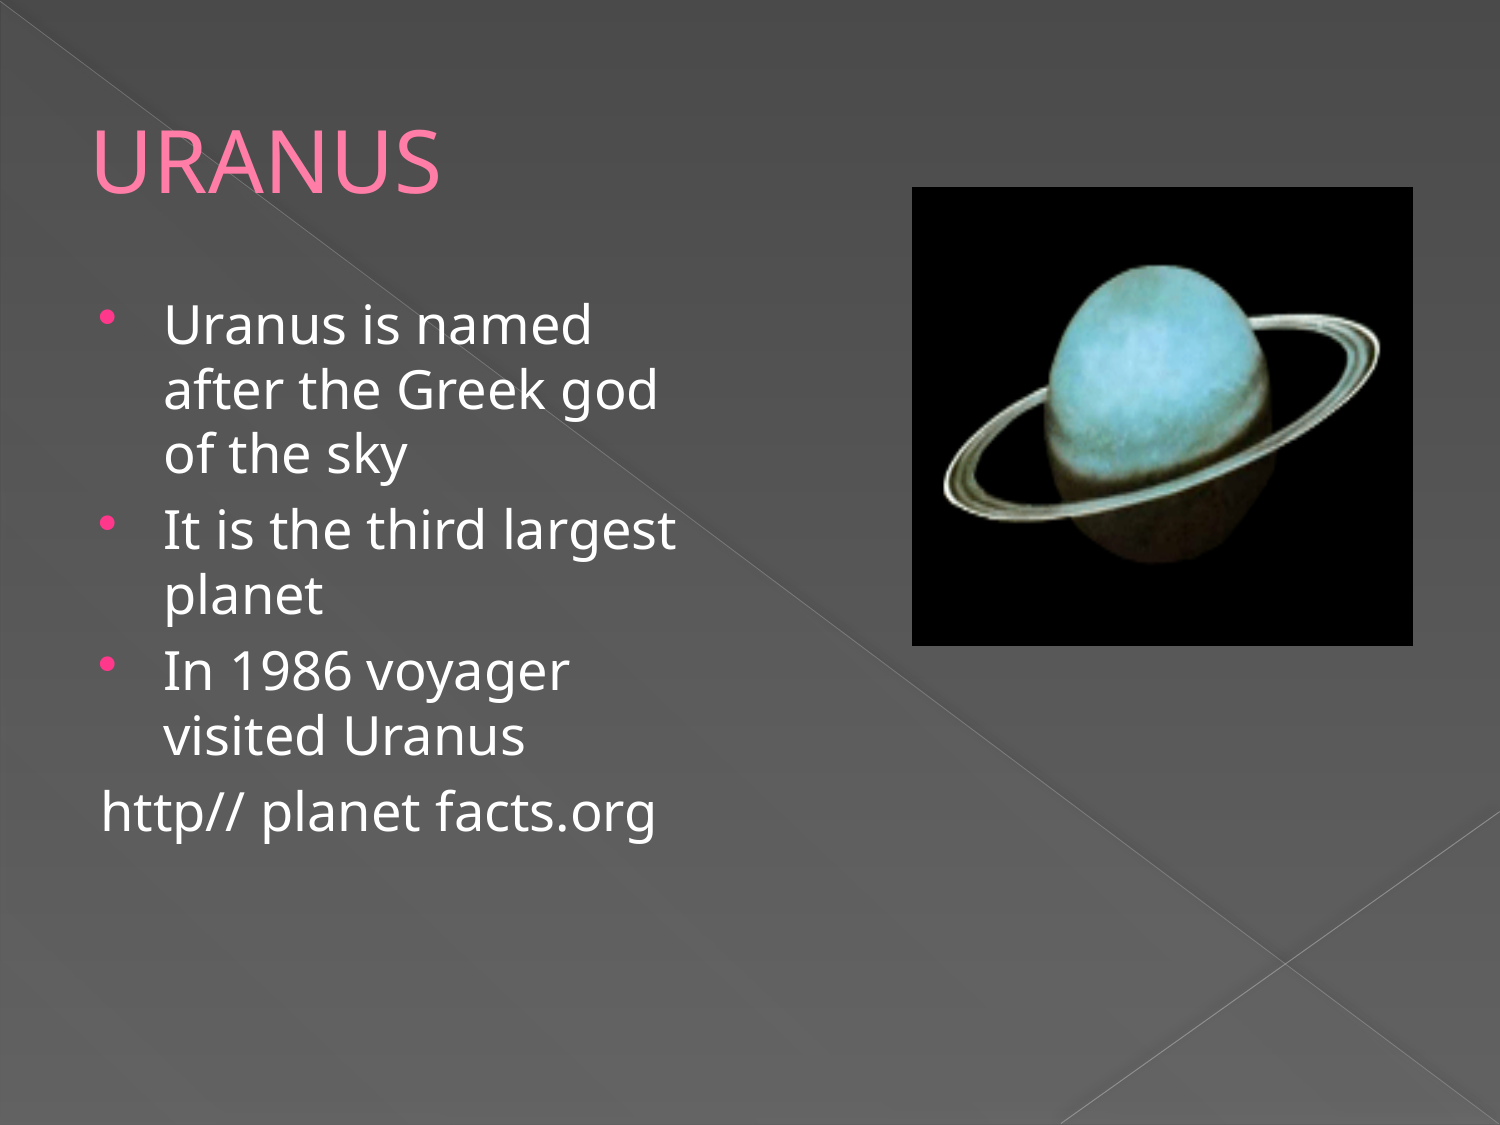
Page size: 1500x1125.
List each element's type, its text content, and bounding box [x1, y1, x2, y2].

list Uranus is named after the Greek god of the sky It is the third largest planet In 1986 voyager visited Uranus http// planet facts.org [75, 282, 738, 1025]
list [912, 187, 1413, 647]
title URANUS [75, 43, 1425, 274]
